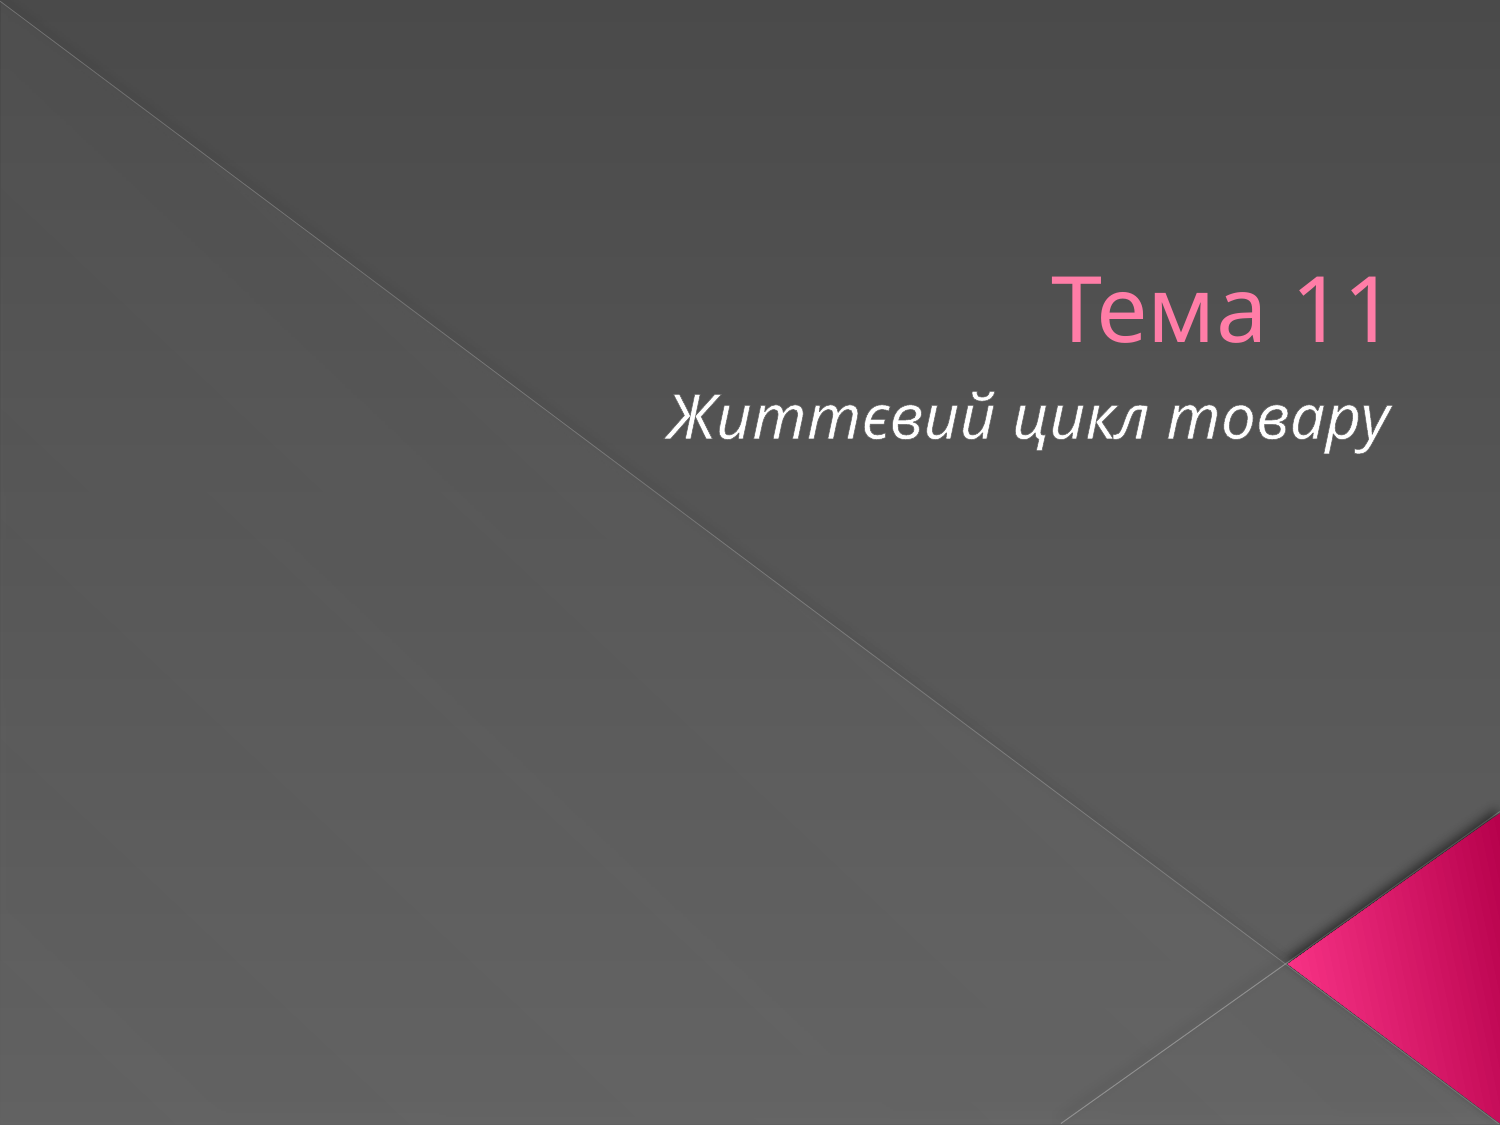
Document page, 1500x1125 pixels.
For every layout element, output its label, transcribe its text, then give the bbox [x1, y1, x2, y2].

subtitle Життєвий цикл товару [88, 369, 1412, 657]
title Тема 11 [88, 127, 1412, 369]
